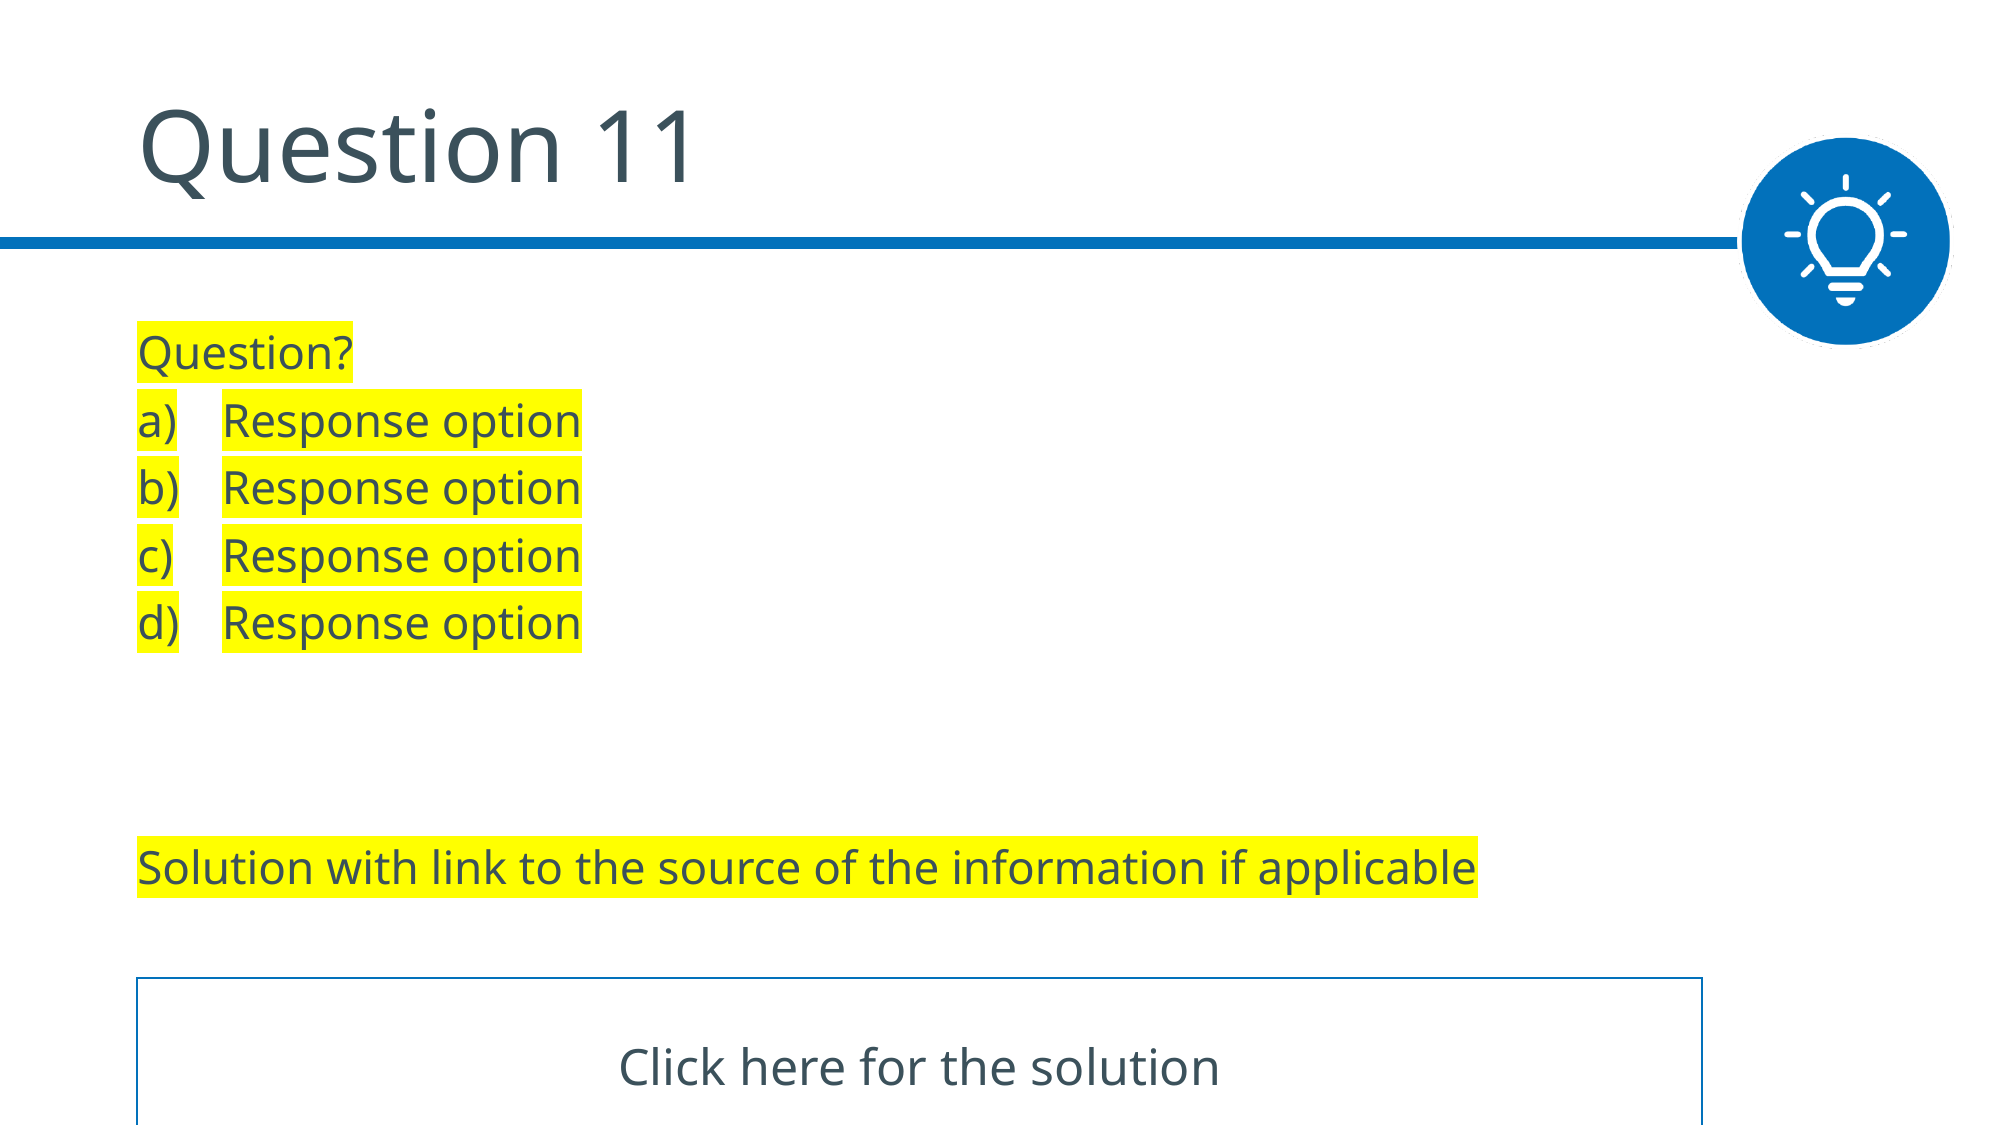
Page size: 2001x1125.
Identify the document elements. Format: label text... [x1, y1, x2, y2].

title Question 11 [137, 47, 1703, 238]
text_box Click here for the solution [136, 977, 1703, 1125]
list Solution with link to the source of the information if applicable [137, 838, 1703, 977]
picture [1737, 133, 1954, 349]
list Question? Response option Response option Response option Response option [137, 324, 1703, 782]
